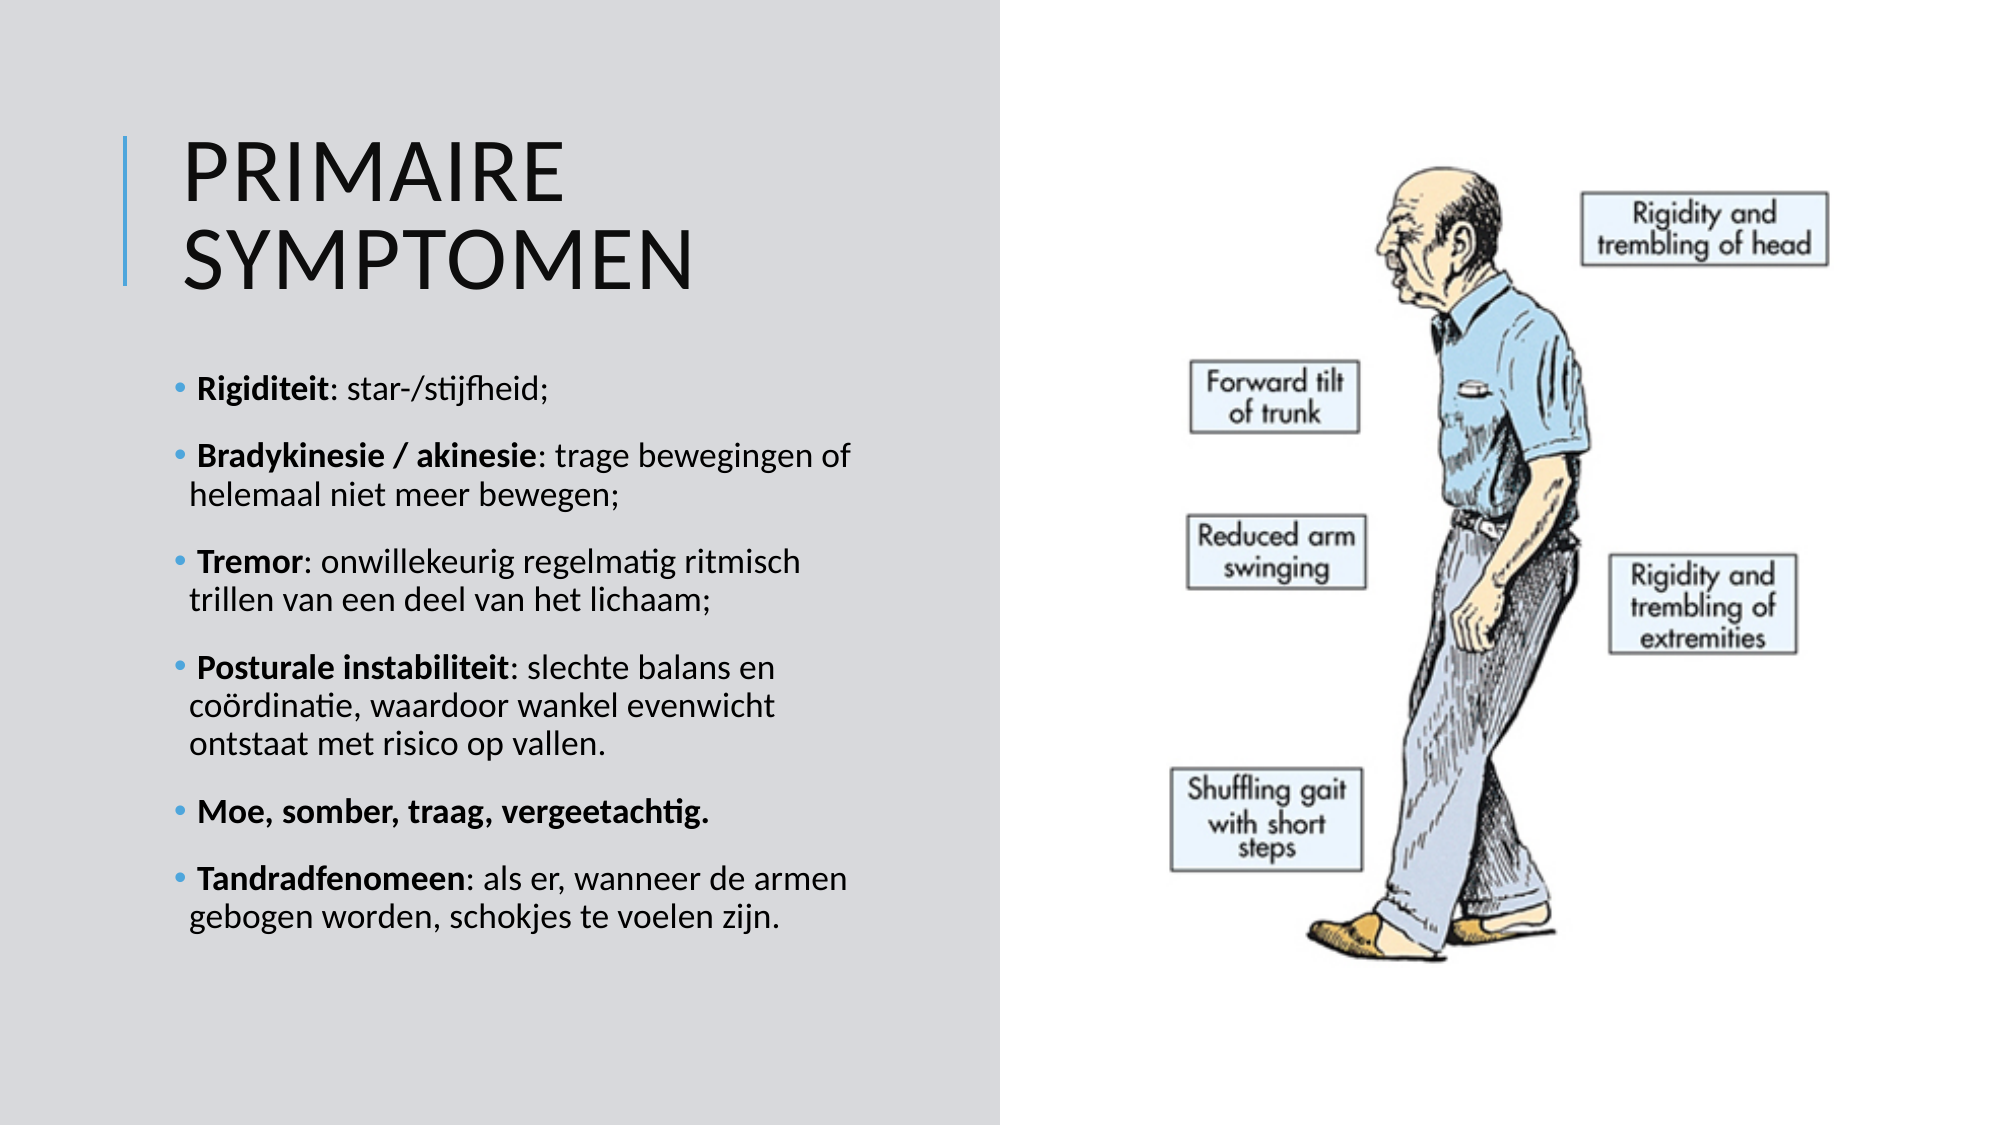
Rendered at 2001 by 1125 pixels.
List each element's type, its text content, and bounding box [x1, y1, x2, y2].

title Primaire symptomen [168, 75, 888, 363]
list Rigiditeit: star-/stijfheid; Bradykinesie / akinesie: trage bewegingen of helemaal niet meer bewegen; Tremor: onwillekeurig regelmatig ritmisch trillen van een deel van het lichaam; Posturale instabiliteit: slechte balans en coördinatie, waardoor wankel evenwicht ontstaat met risico op vallen. Moe, somber, traag, vergeetachtig. Tandradfenomeen: als er, wanneer de armen gebogen worden, schokjes te voelen zijn. [166, 362, 887, 1008]
text_box [0, 0, 1001, 1125]
picture [1166, 157, 1834, 969]
